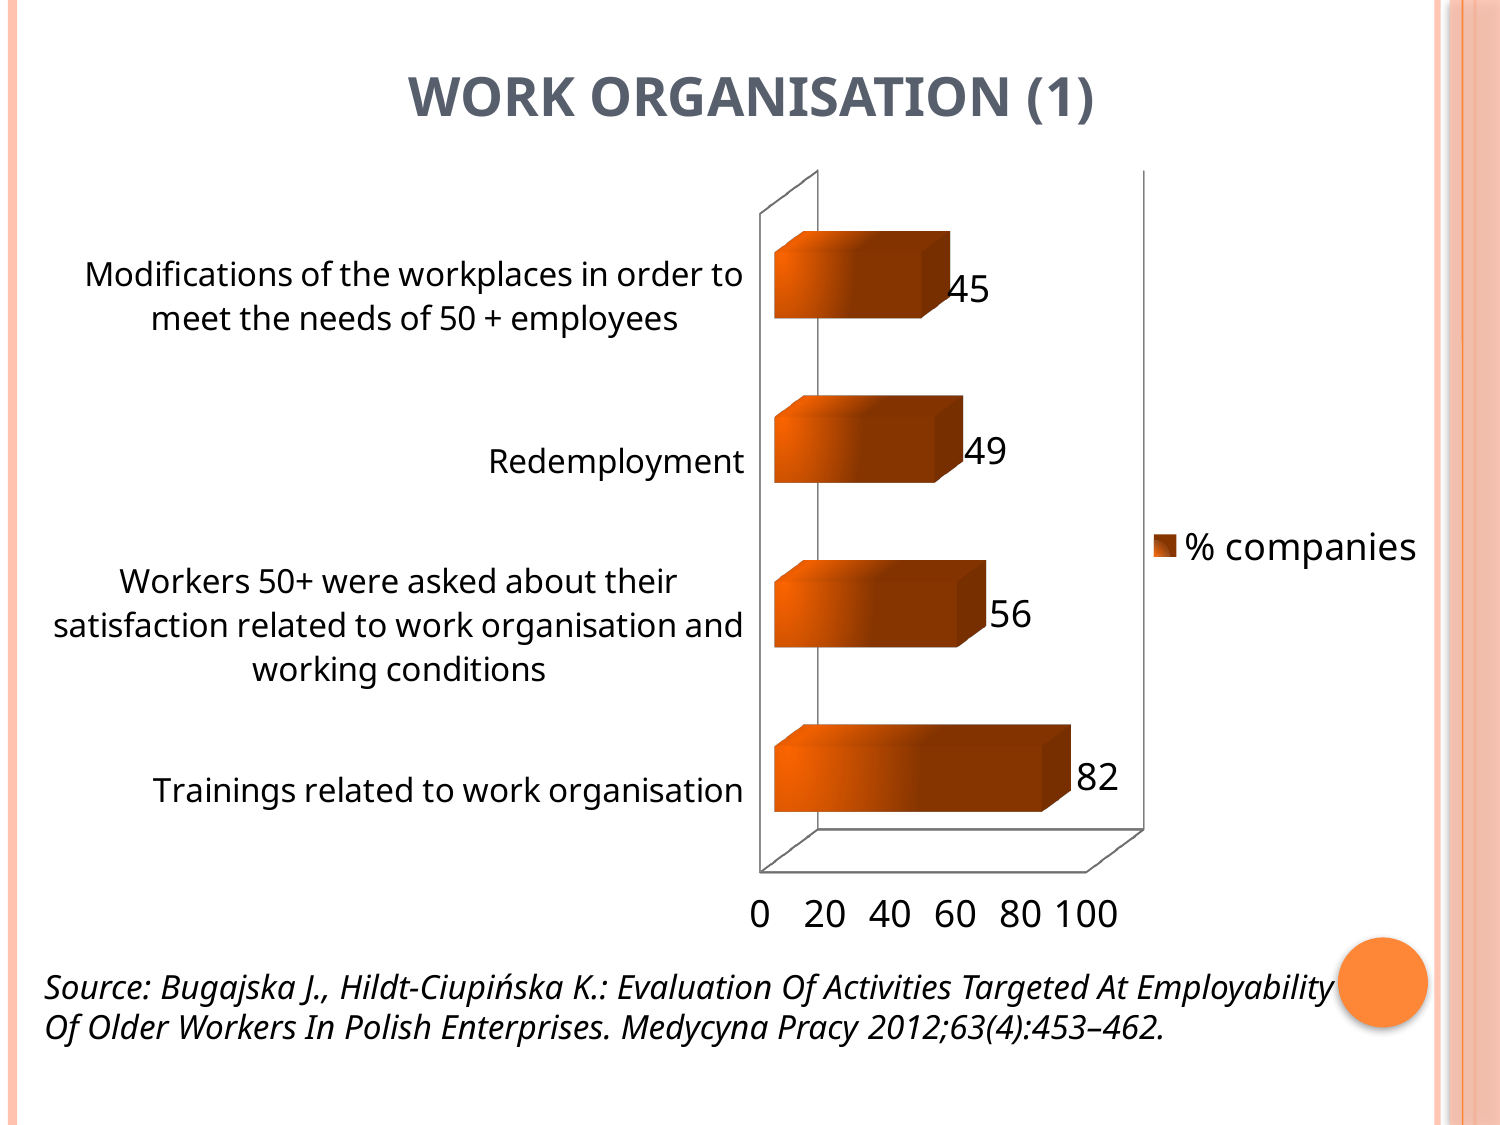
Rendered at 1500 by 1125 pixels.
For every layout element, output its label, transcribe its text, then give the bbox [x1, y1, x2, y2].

text_box Work organisation (1) [76, 54, 1427, 139]
text_box Source: Bugajska J., Hildt-Ciupińska K.: Evaluation Of Activities Targeted At Employability Of Older Workers In Polish Enterprises. Medycyna Pracy 2012;63(4):453–462. [29, 959, 1351, 1054]
chart [52, 148, 1474, 960]
